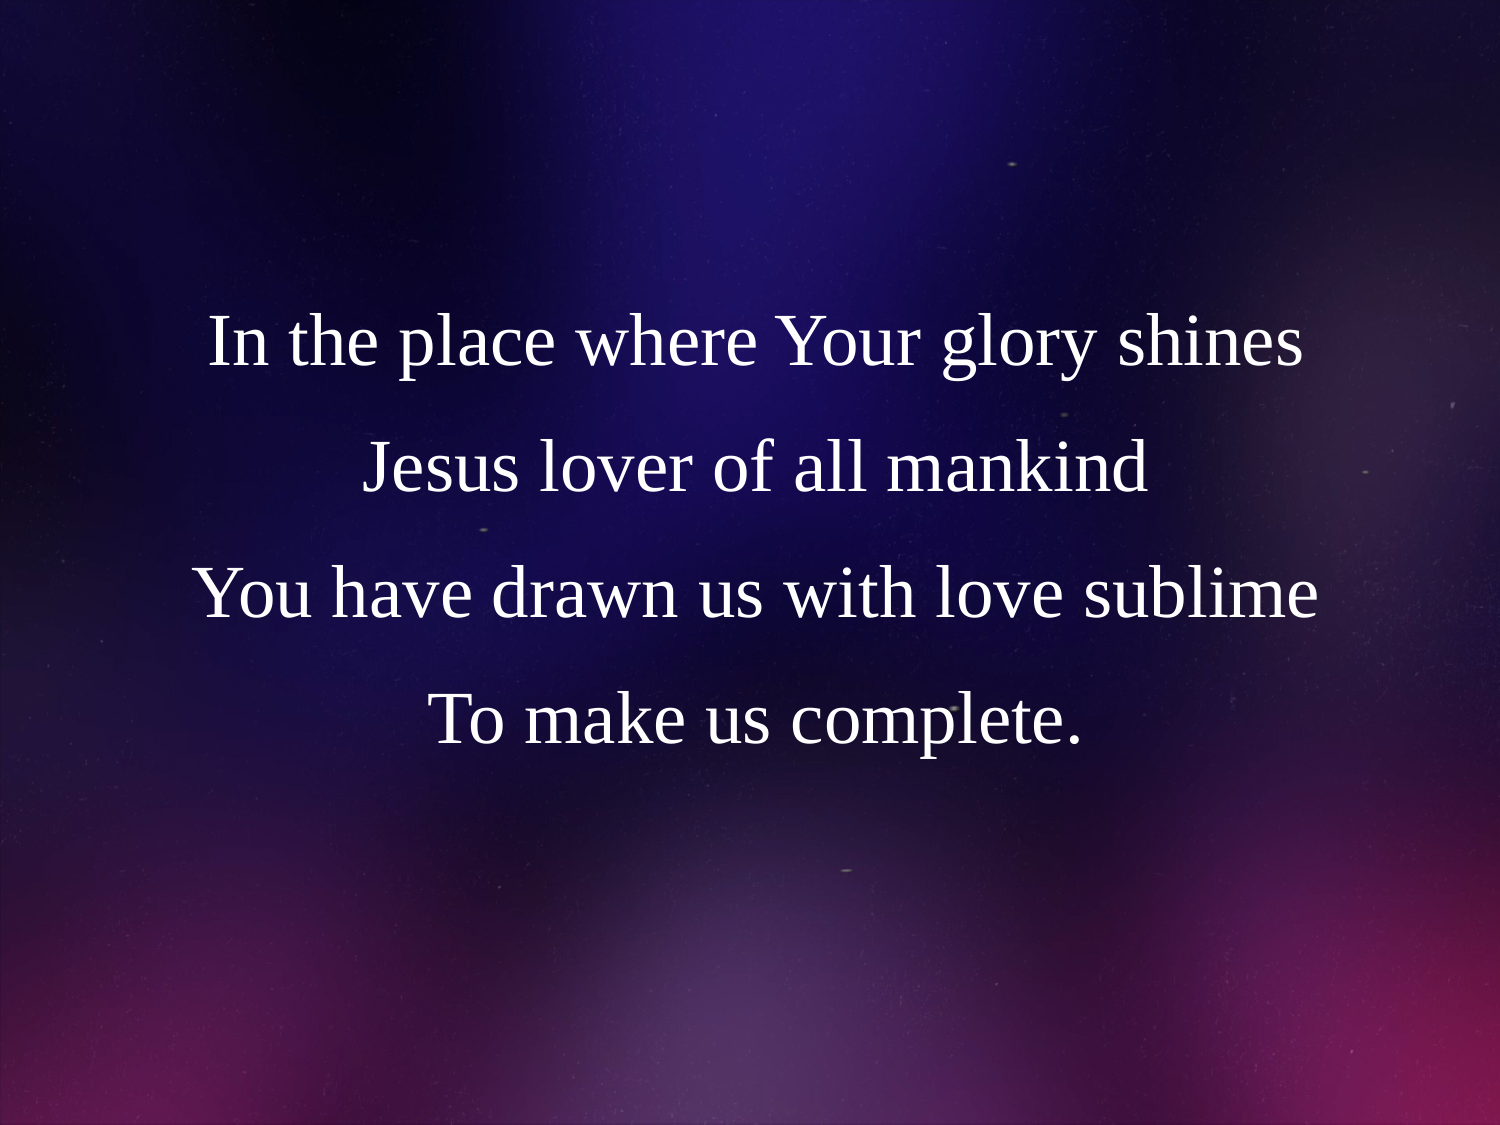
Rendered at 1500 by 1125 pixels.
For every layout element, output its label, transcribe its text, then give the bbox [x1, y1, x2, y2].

title In the place where Your glory shines Jesus lover of all mankind You have drawn us with love sublime To make us complete. [75, 412, 1438, 600]
picture [0, 0, 1500, 1125]
